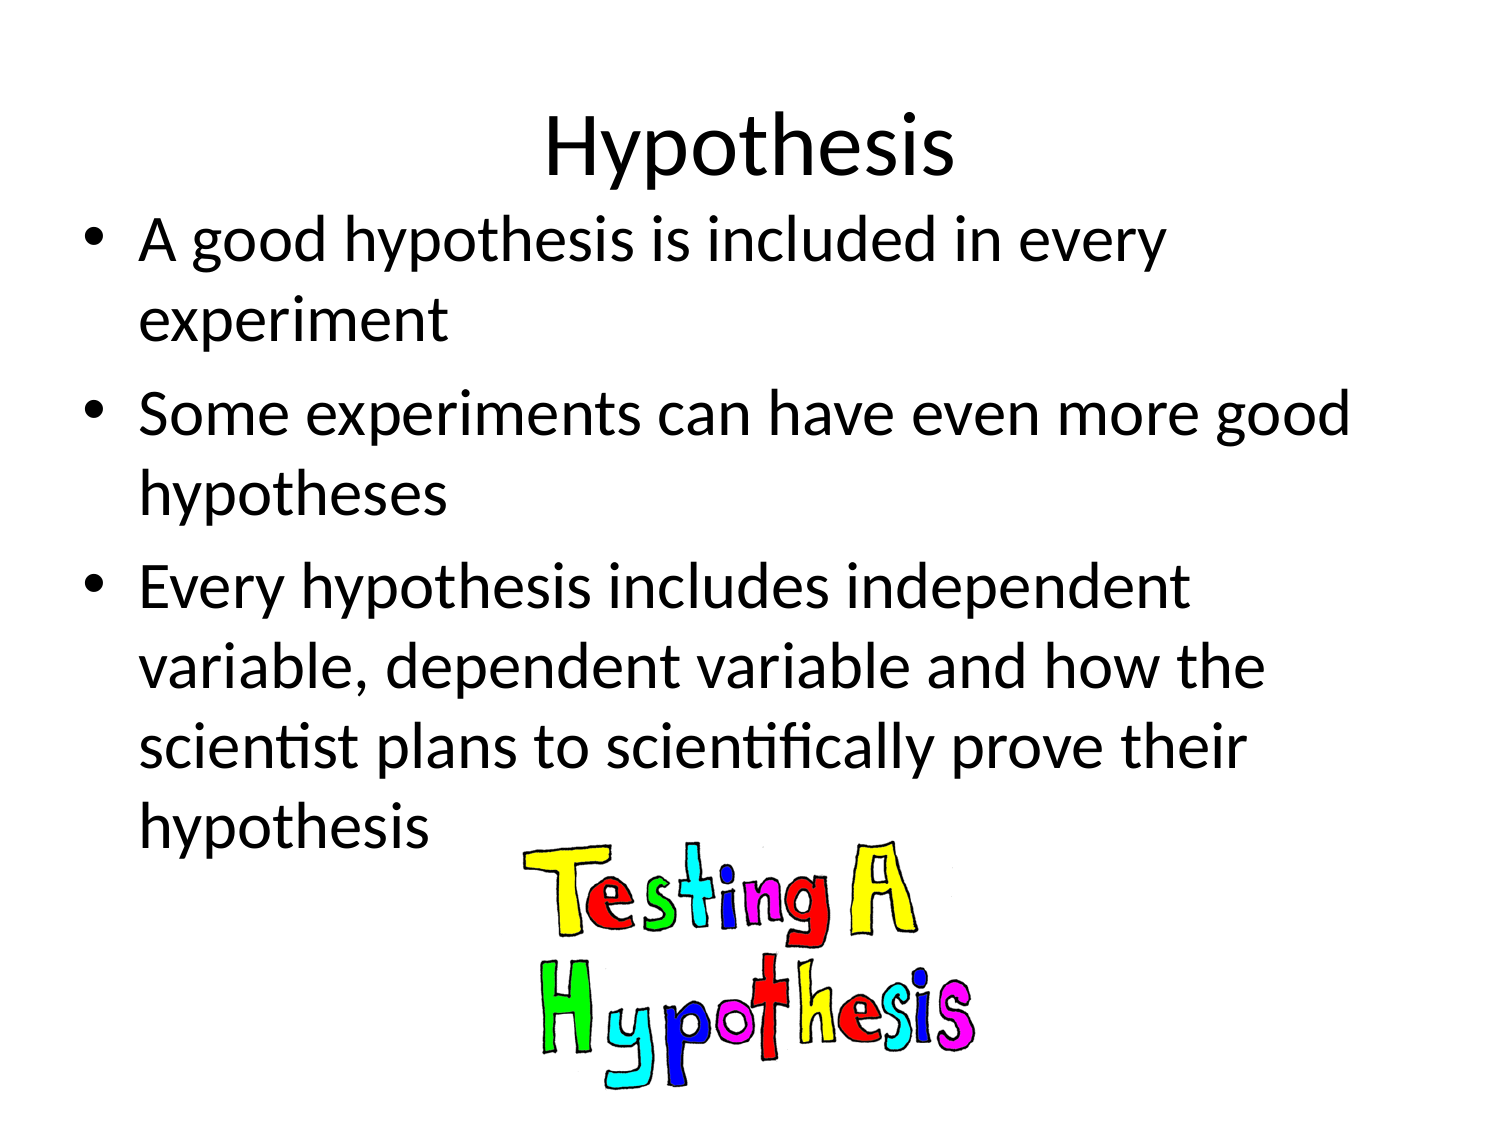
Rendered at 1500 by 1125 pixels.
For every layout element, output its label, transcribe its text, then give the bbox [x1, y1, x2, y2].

title Hypothesis [75, 45, 1425, 233]
picture [487, 812, 998, 1101]
list A good hypothesis is included in every experiment Some experiments can have even more good hypotheses Every hypothesis includes independent variable, dependent variable and how the scientist plans to scientifically prove their hypothesis [67, 187, 1418, 988]
